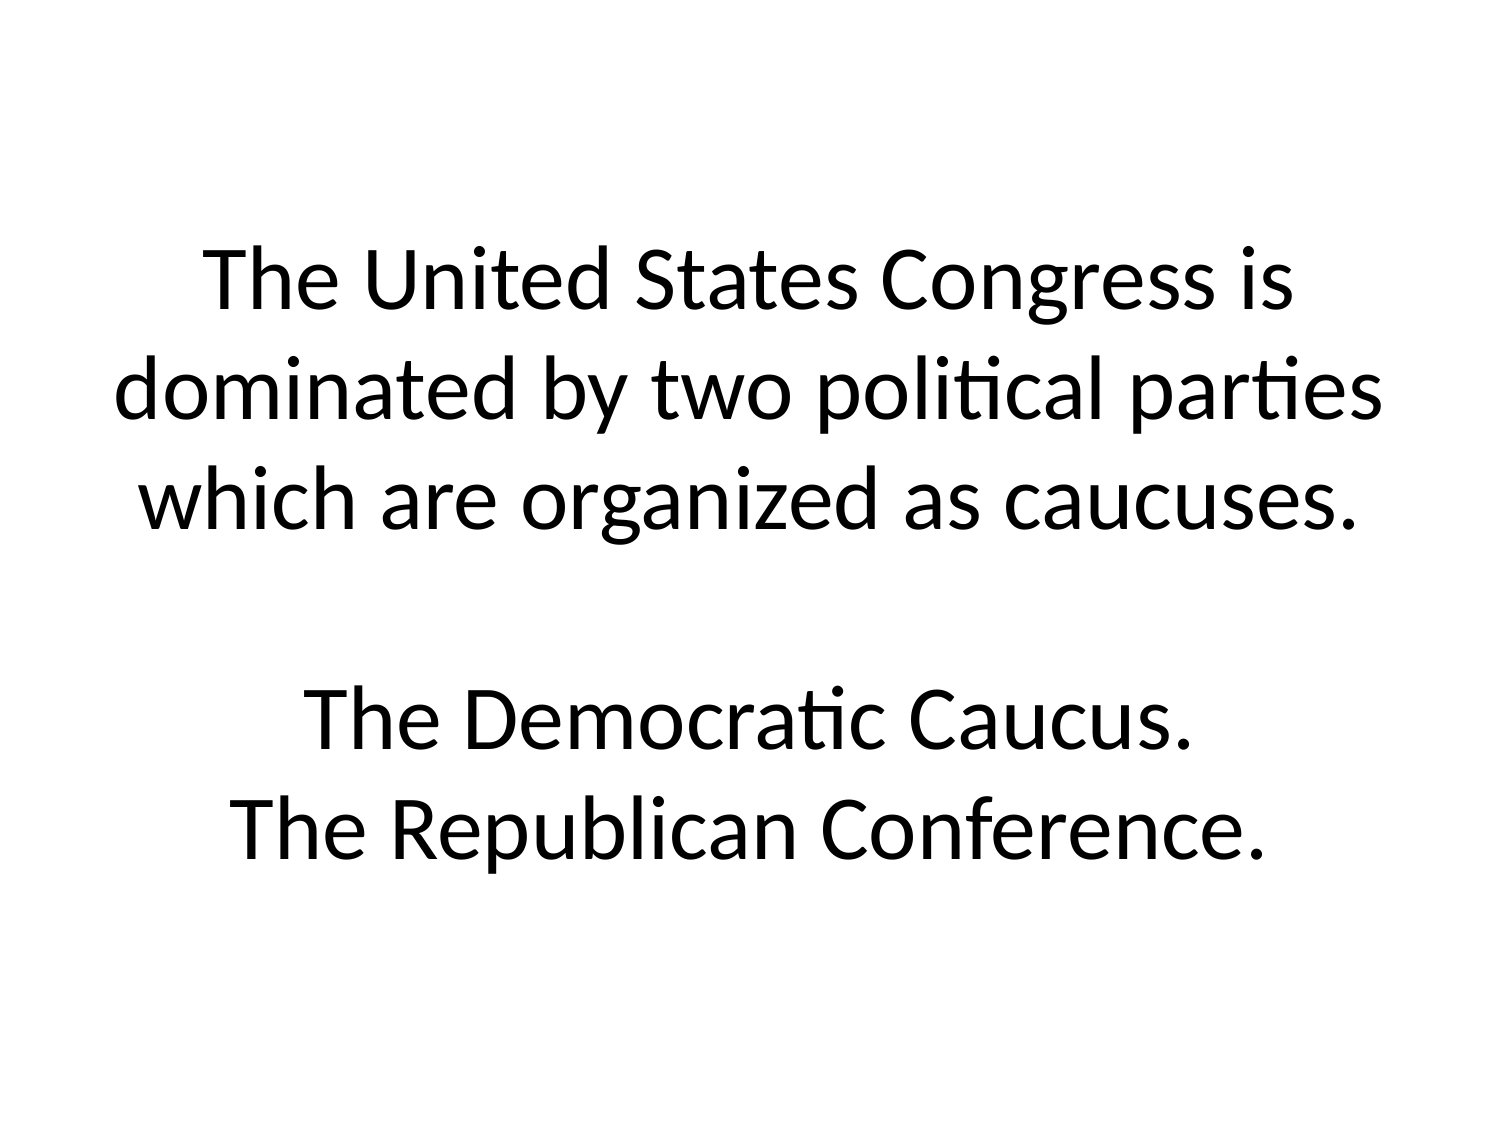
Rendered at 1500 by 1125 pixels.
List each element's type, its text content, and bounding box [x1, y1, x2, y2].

title The United States Congress is dominated by two political parties which are organized as caucuses. The Democratic Caucus. The Republican Conference. [74, 44, 1426, 1051]
